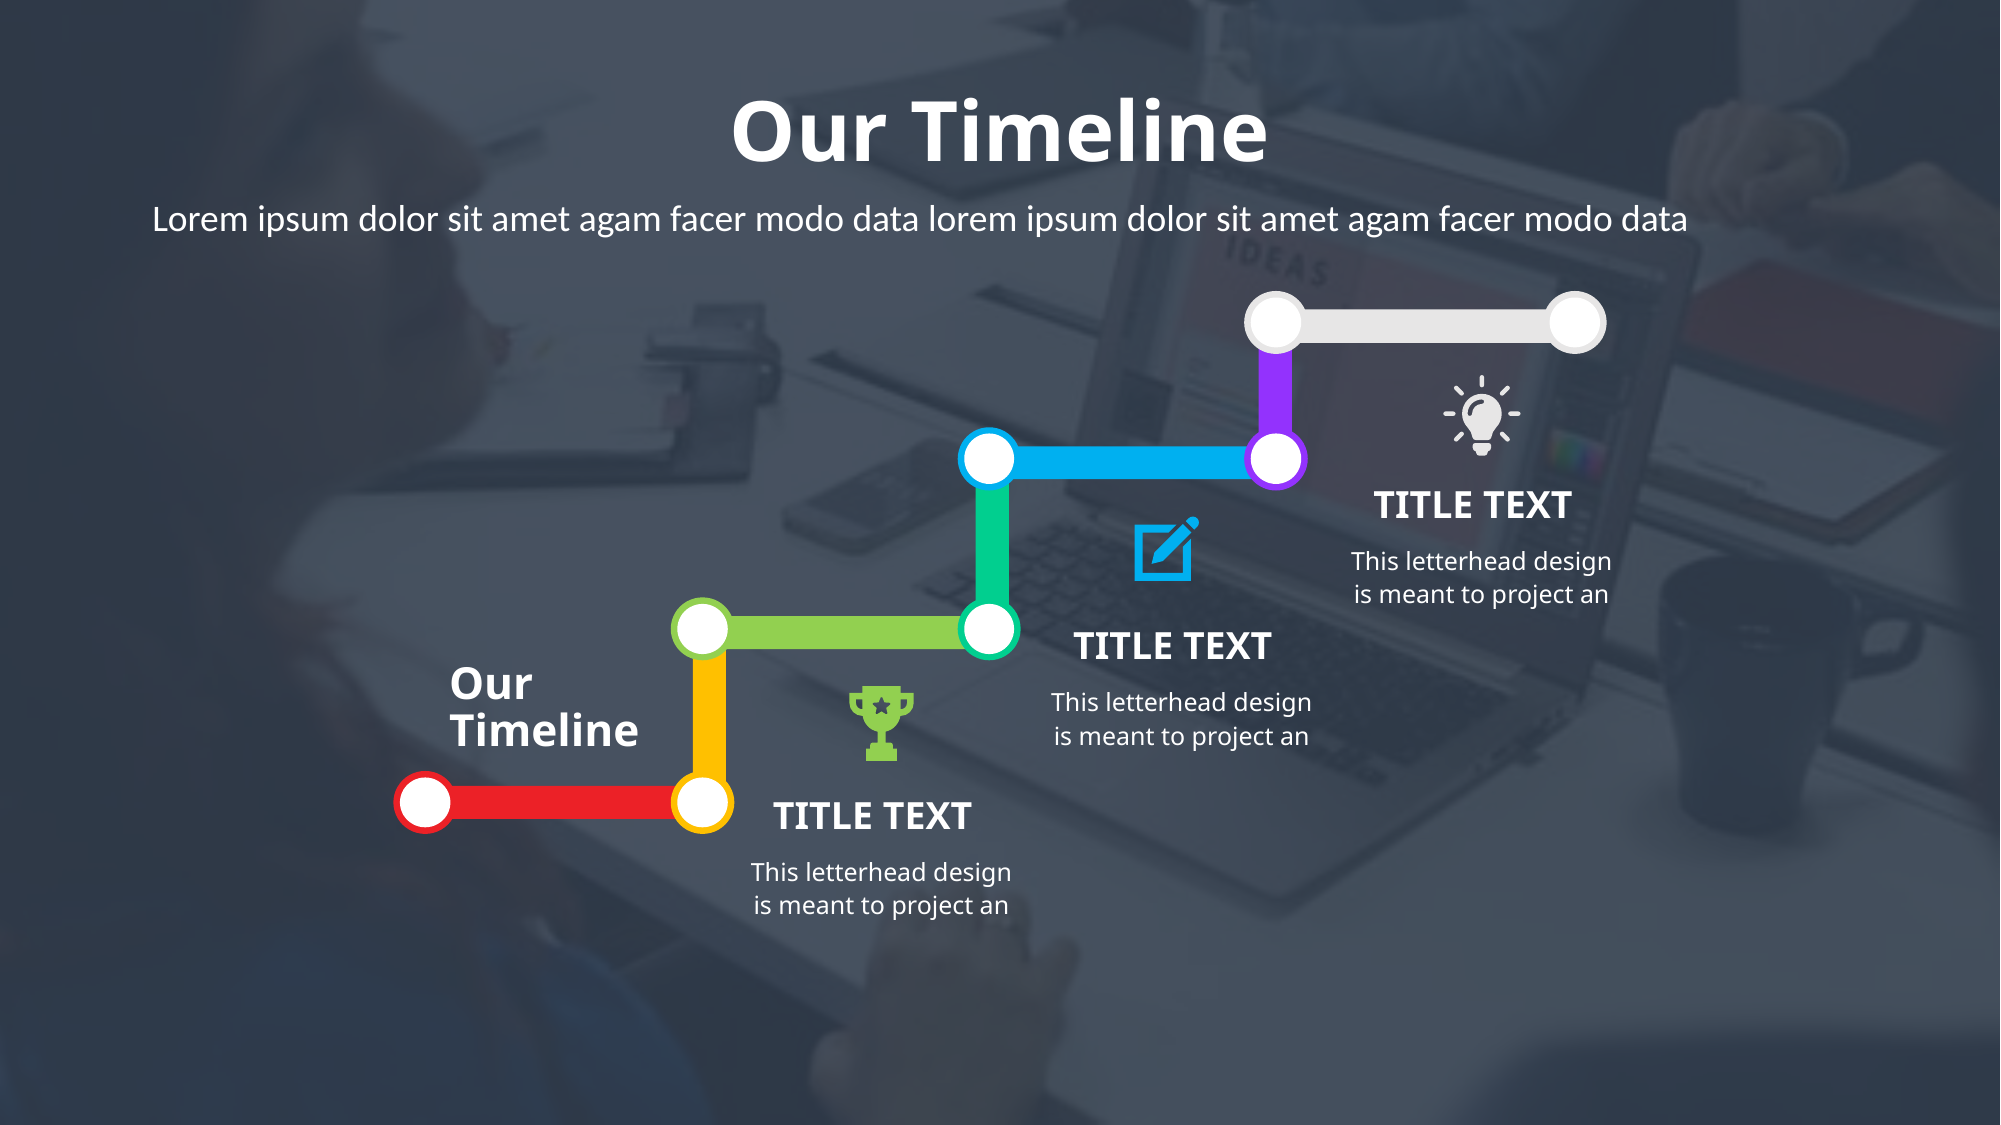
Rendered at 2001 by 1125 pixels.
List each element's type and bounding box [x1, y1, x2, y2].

text_box [742, 784, 1021, 922]
picture [0, 0, 2000, 1125]
text_box [1042, 516, 1321, 752]
text_box [1342, 374, 1622, 611]
